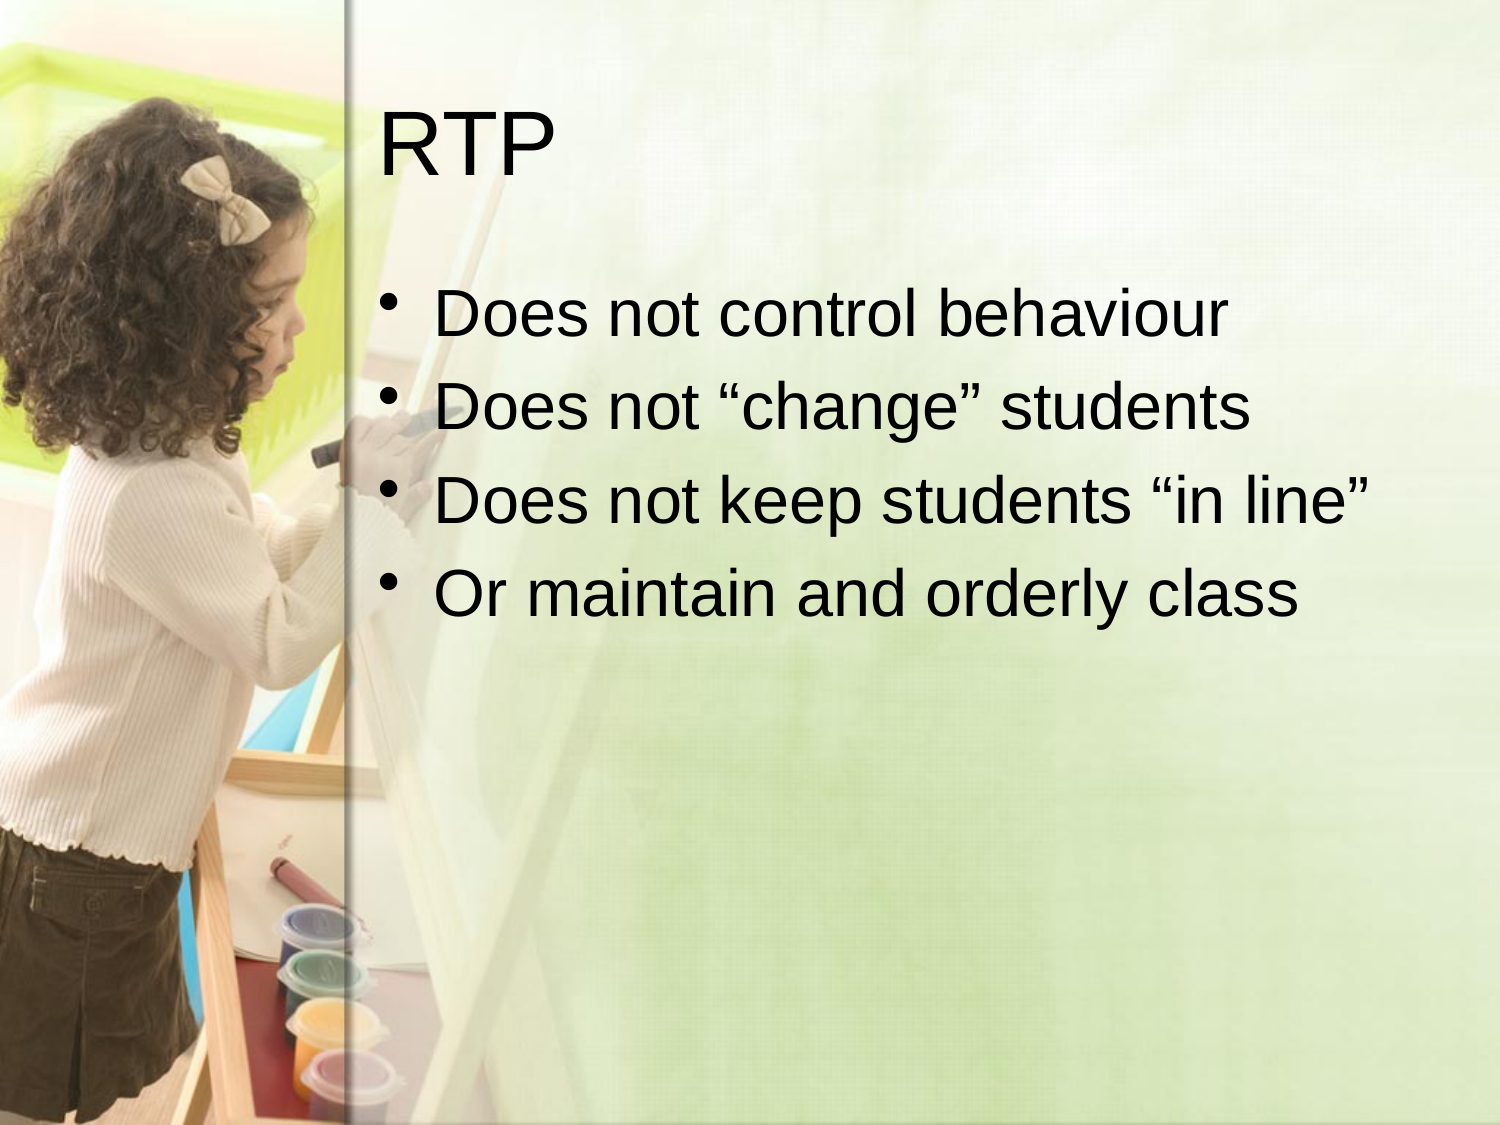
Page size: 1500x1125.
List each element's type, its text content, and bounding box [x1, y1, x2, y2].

list Does not control behaviour Does not “change” students Does not keep students “in line” Or maintain and orderly class [362, 262, 1488, 1006]
picture [0, 0, 1500, 1125]
title RTP [362, 44, 1488, 233]
